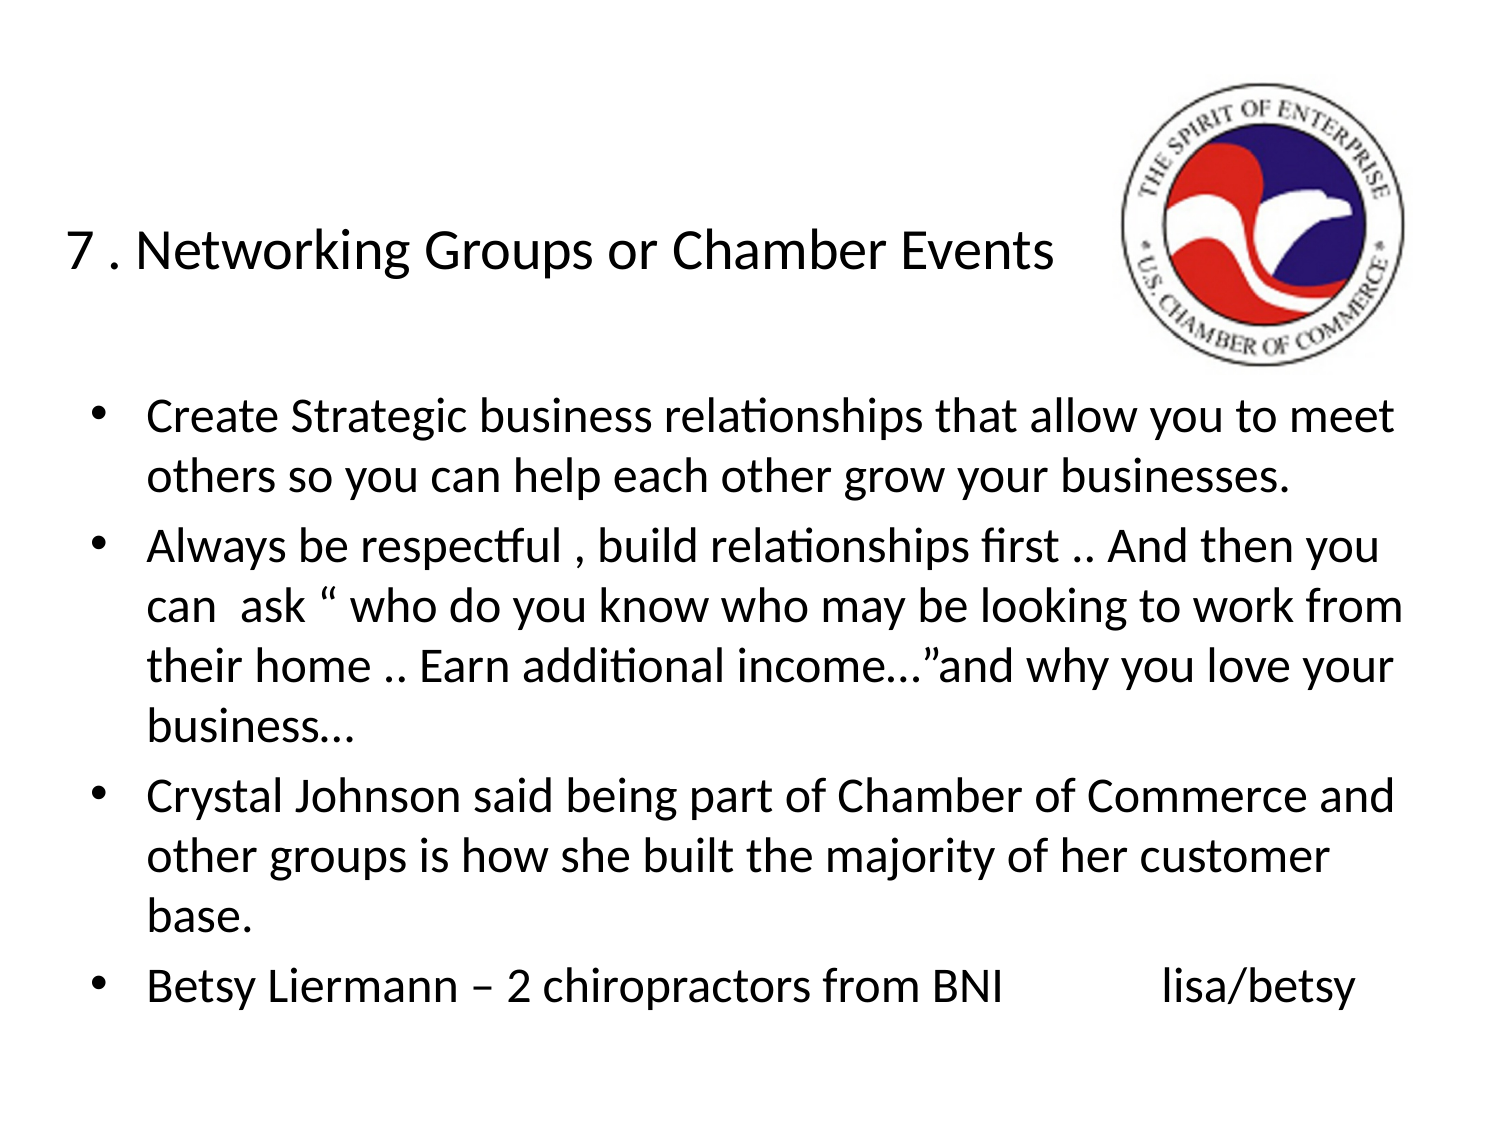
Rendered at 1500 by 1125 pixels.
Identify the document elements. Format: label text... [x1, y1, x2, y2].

list Create Strategic business relationships that allow you to meet others so you can help each other grow your businesses. Always be respectful , build relationships first .. And then you can ask “ who do you know who may be looking to work from their home .. Earn additional income…”and why you love your business… Crystal Johnson said being part of Chamber of Commerce and other groups is how she built the majority of her customer base. Betsy Liermann – 2 chiropractors from BNI lisa/betsy [75, 375, 1425, 1043]
title 7 . Networking Groups or Chamber Events [50, 174, 1075, 318]
picture [1112, 74, 1413, 376]
